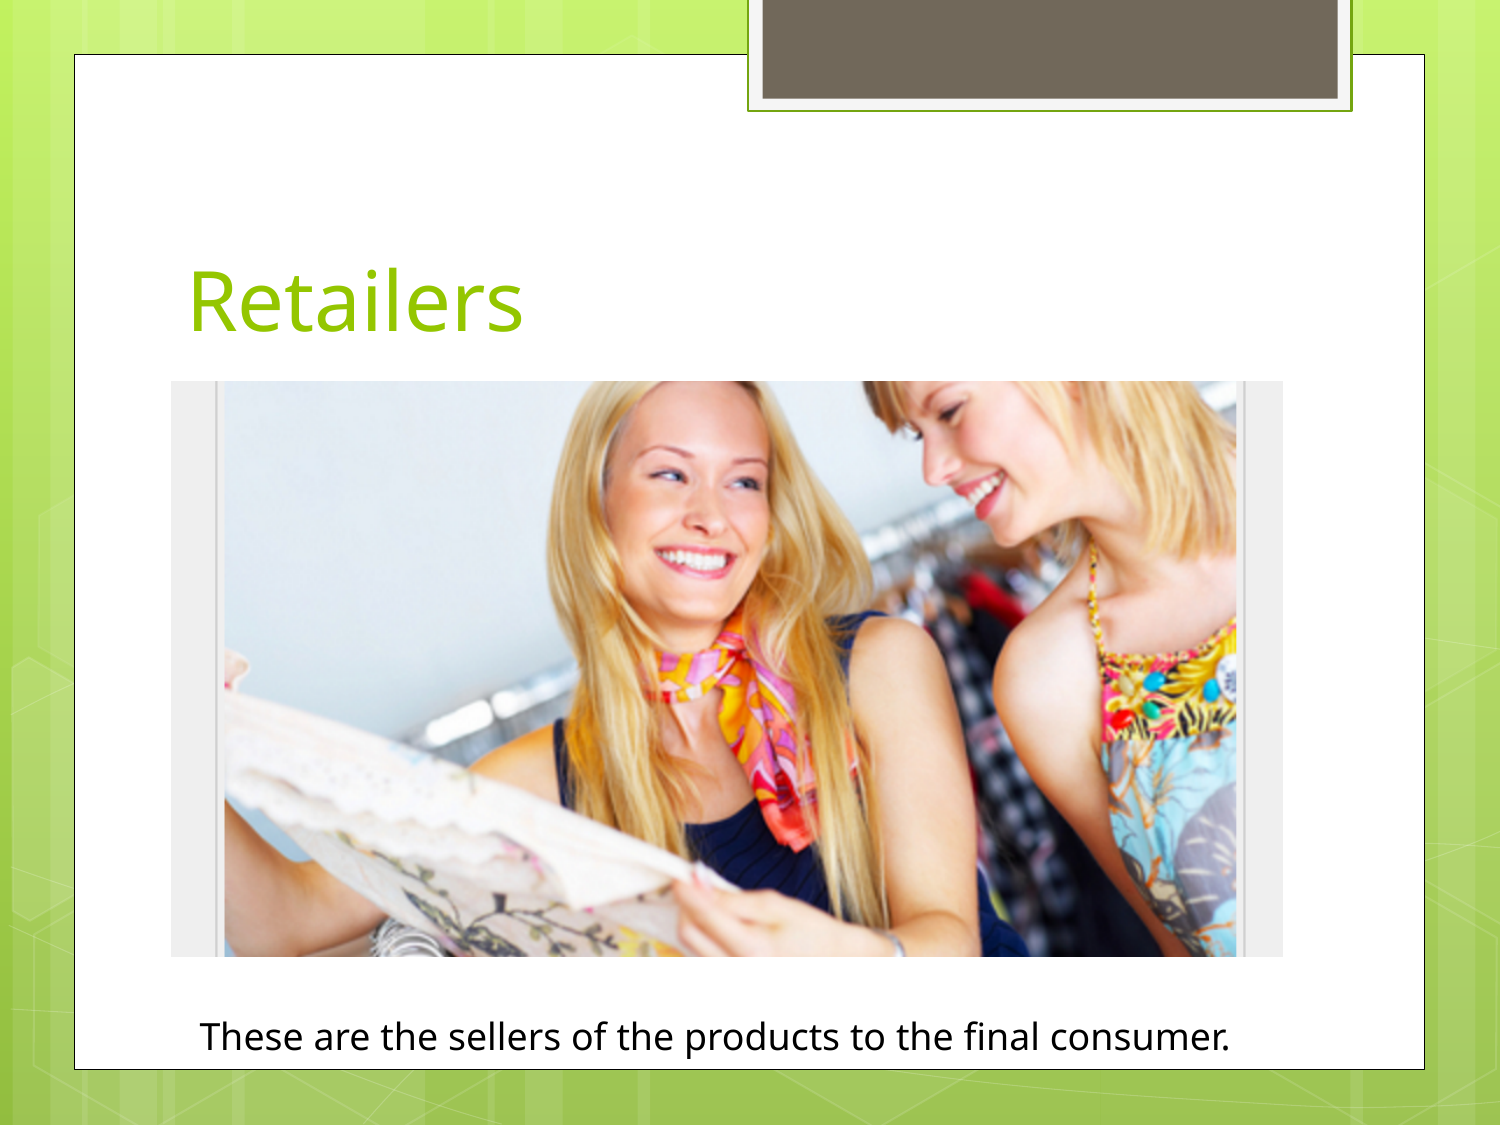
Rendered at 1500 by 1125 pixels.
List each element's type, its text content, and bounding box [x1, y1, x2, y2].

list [170, 380, 1284, 958]
text_box These are the sellers of the products to the final consumer. [184, 1005, 1247, 1066]
title Retailers [171, 168, 1324, 357]
